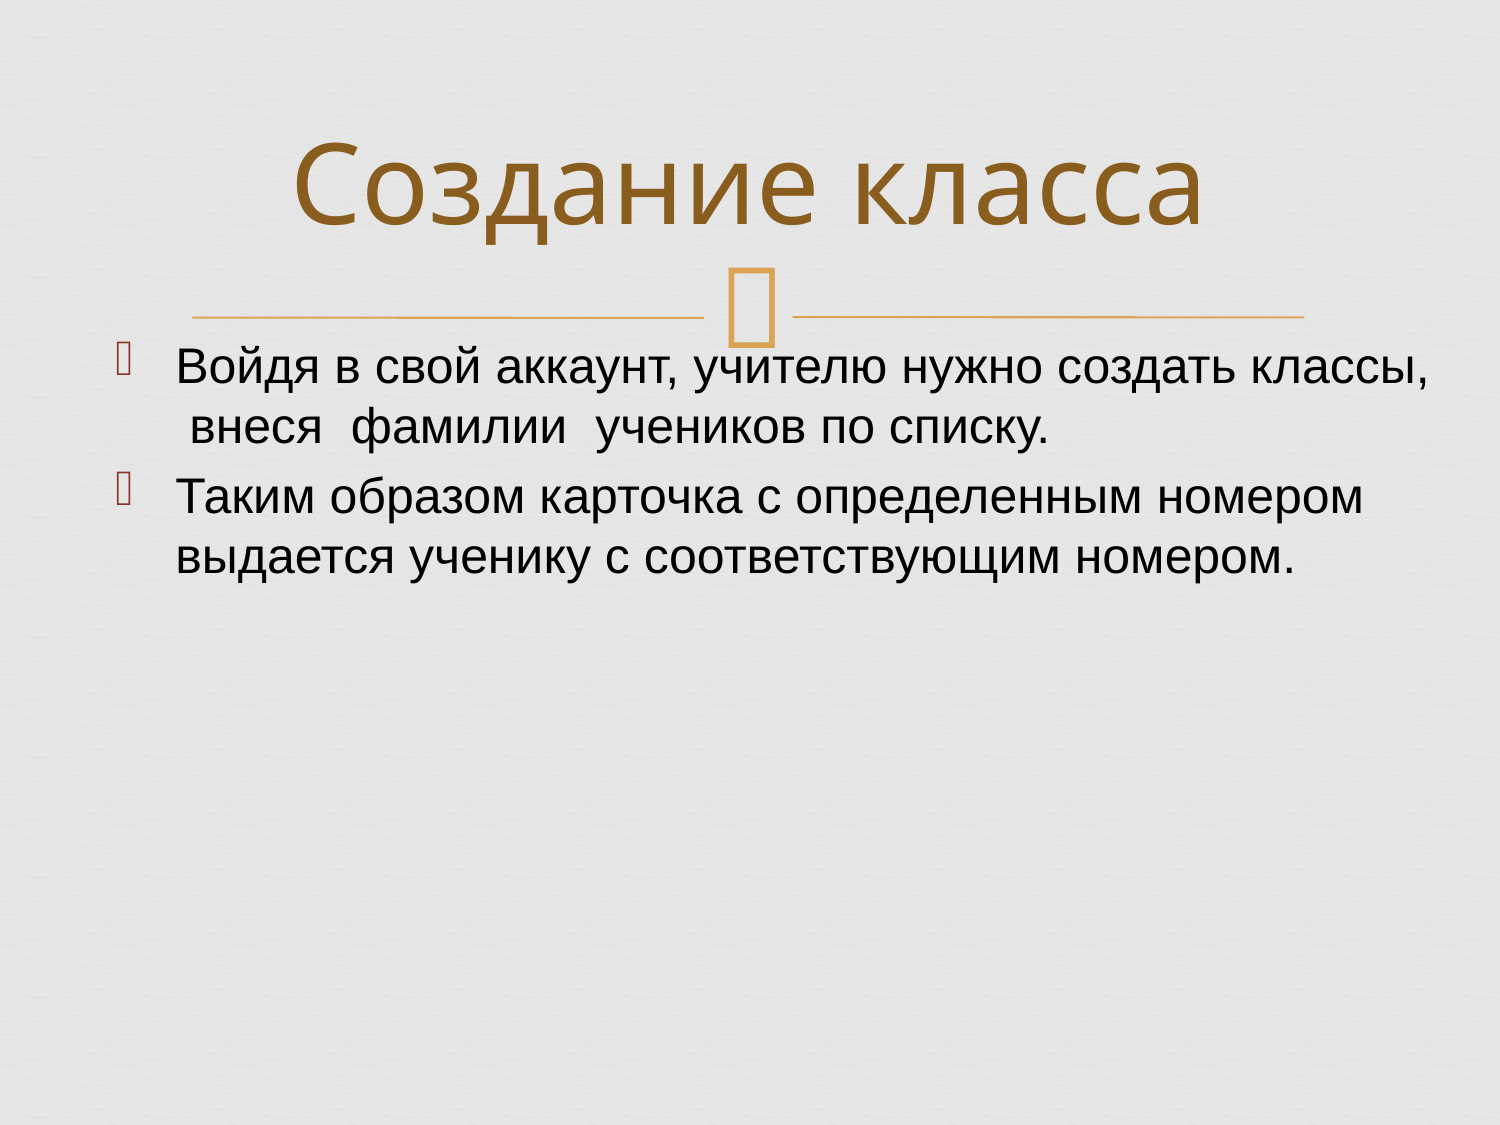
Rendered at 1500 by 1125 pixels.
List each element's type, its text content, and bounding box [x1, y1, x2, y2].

title Создание класса [112, 93, 1386, 267]
list Войдя в свой аккаунт, учителю нужно создать классы, внеся фамилии учеников по списку. Таким образом карточка с определенным номером выдается ученику с соответствующим номером. [100, 326, 1451, 1069]
